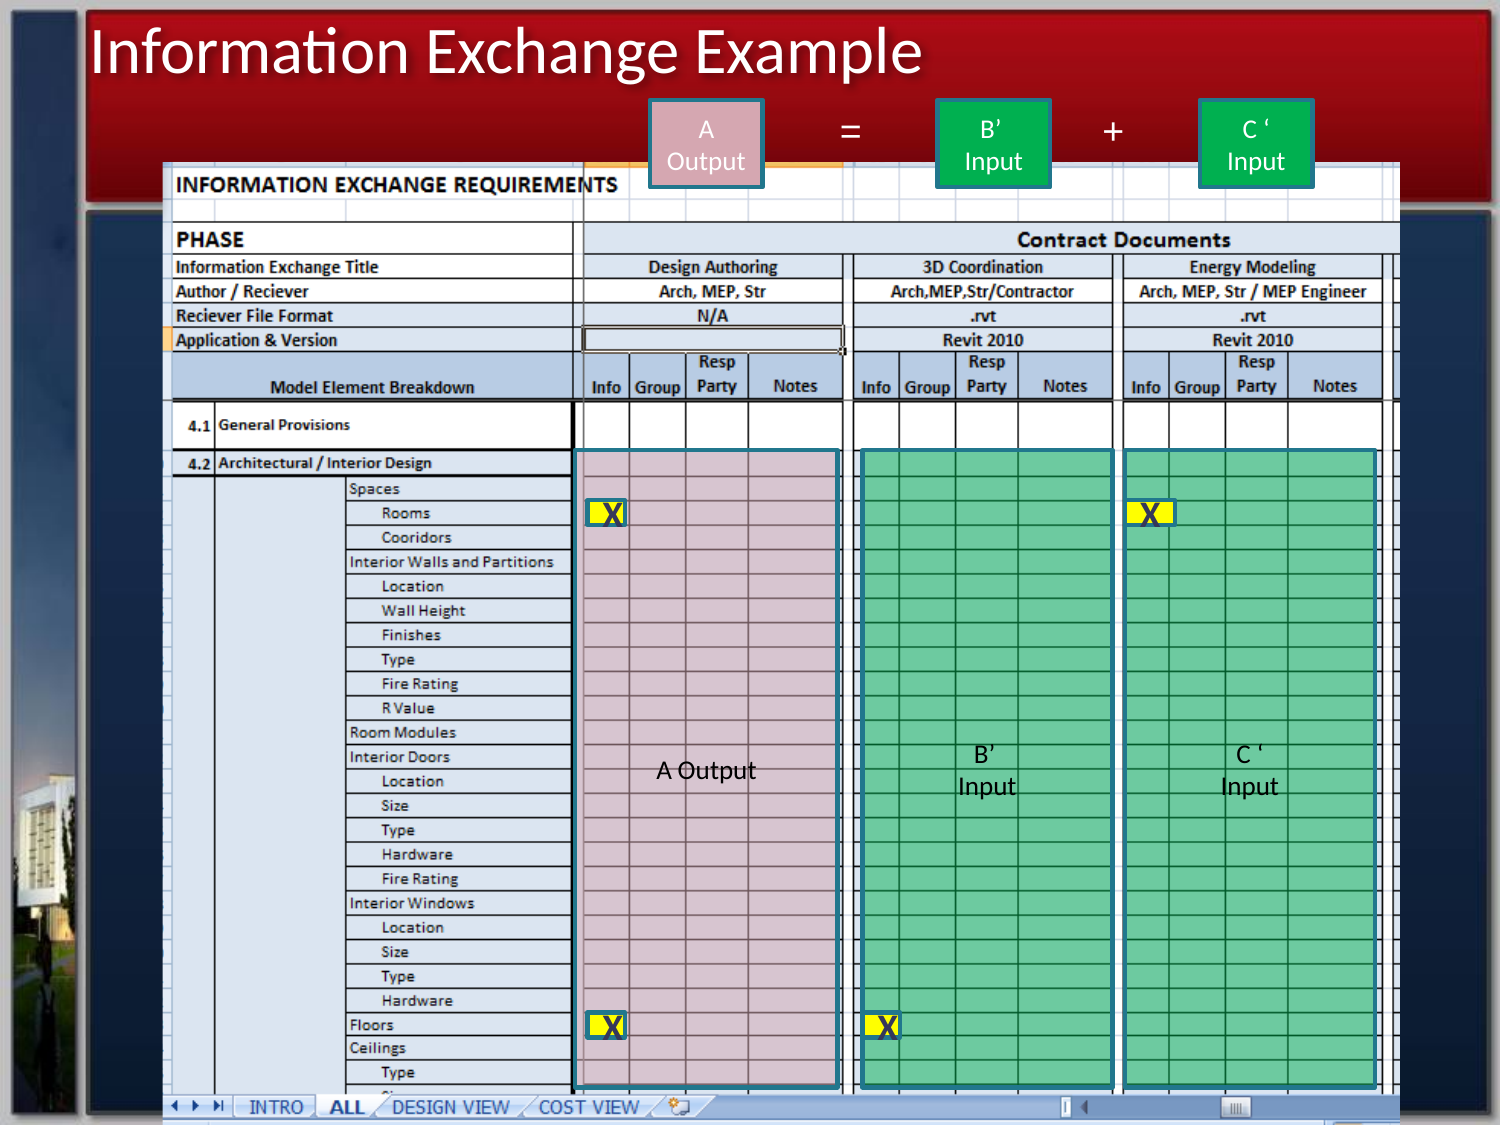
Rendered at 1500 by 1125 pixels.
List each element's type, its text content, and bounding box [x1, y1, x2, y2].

text_box Information Exchange Example [75, 0, 1463, 203]
text_box B’ Input [935, 98, 1052, 160]
text_box C ‘ Input [1198, 98, 1315, 160]
picture [0, 0, 1500, 1125]
text_box = [824, 99, 888, 160]
text_box A Output [648, 98, 765, 160]
text_box + [1087, 99, 1150, 160]
